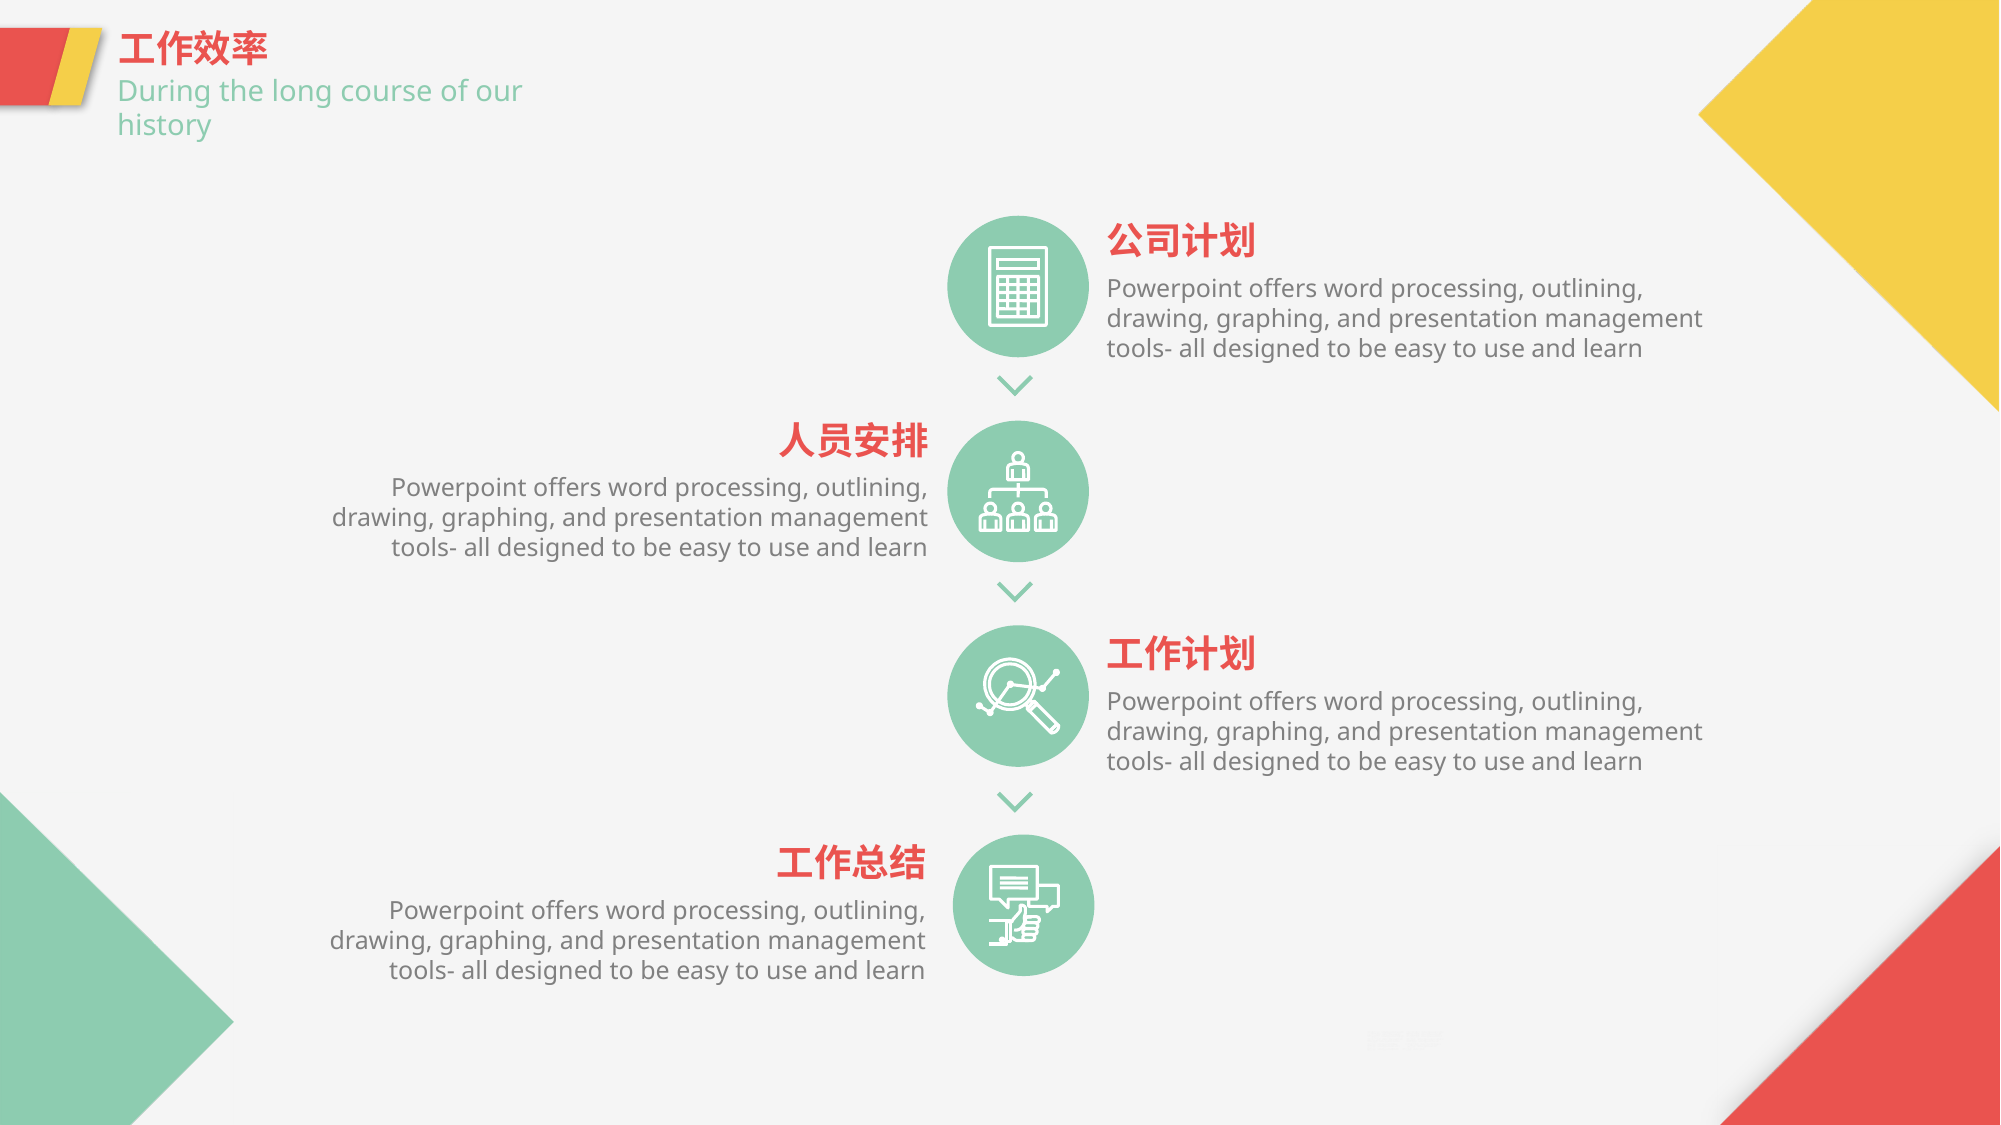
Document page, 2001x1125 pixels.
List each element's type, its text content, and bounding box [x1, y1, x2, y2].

text_box Powerpoint offers word processing, outlining, drawing, graphing, and presentation management tools- all designed to be easy to use and learn [299, 464, 944, 570]
picture [0, 792, 234, 1125]
text_box Powerpoint offers word processing, outlining, drawing, graphing, and presentation management tools- all designed to be easy to use and learn [297, 886, 942, 992]
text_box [1007, 373, 1036, 399]
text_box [947, 215, 1089, 358]
text_box Powerpoint offers word processing, outlining, drawing, graphing, and presentation management tools- all designed to be easy to use and learn [1091, 677, 1736, 783]
text_box 工作计划 [1091, 627, 1736, 677]
text_box Powerpoint offers word processing, outlining, drawing, graphing, and presentation management tools- all designed to be easy to use and learn [1091, 265, 1698, 371]
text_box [0, 17, 615, 116]
picture [1698, 0, 1999, 412]
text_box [947, 625, 1089, 767]
text_box 人员安排 [299, 414, 944, 464]
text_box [952, 834, 1095, 977]
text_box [1007, 579, 1036, 605]
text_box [947, 420, 1089, 563]
text_box 工作总结 [297, 836, 942, 886]
text_box 公司计划 [1091, 214, 1698, 265]
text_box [1007, 789, 1036, 815]
picture [1717, 845, 2000, 1125]
